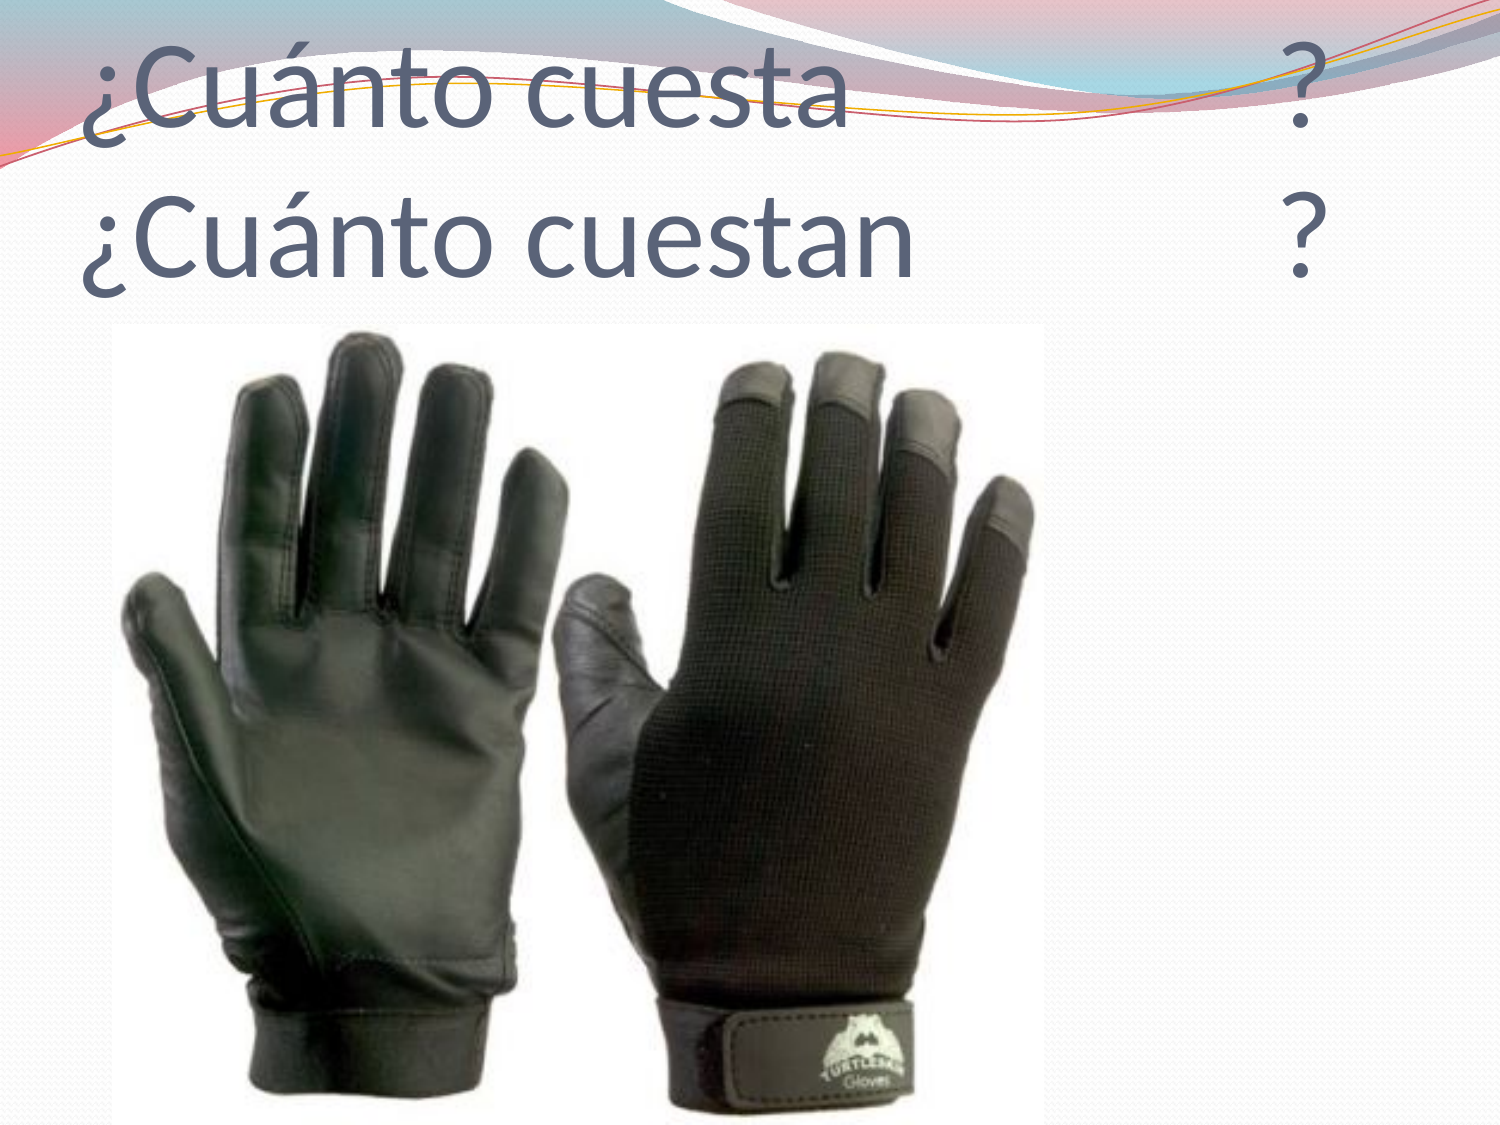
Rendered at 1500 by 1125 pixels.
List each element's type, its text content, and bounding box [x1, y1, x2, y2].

title ¿Cuánto cuesta ? ¿Cuánto cuestan ? [75, 115, 1425, 303]
picture [112, 324, 1044, 1125]
